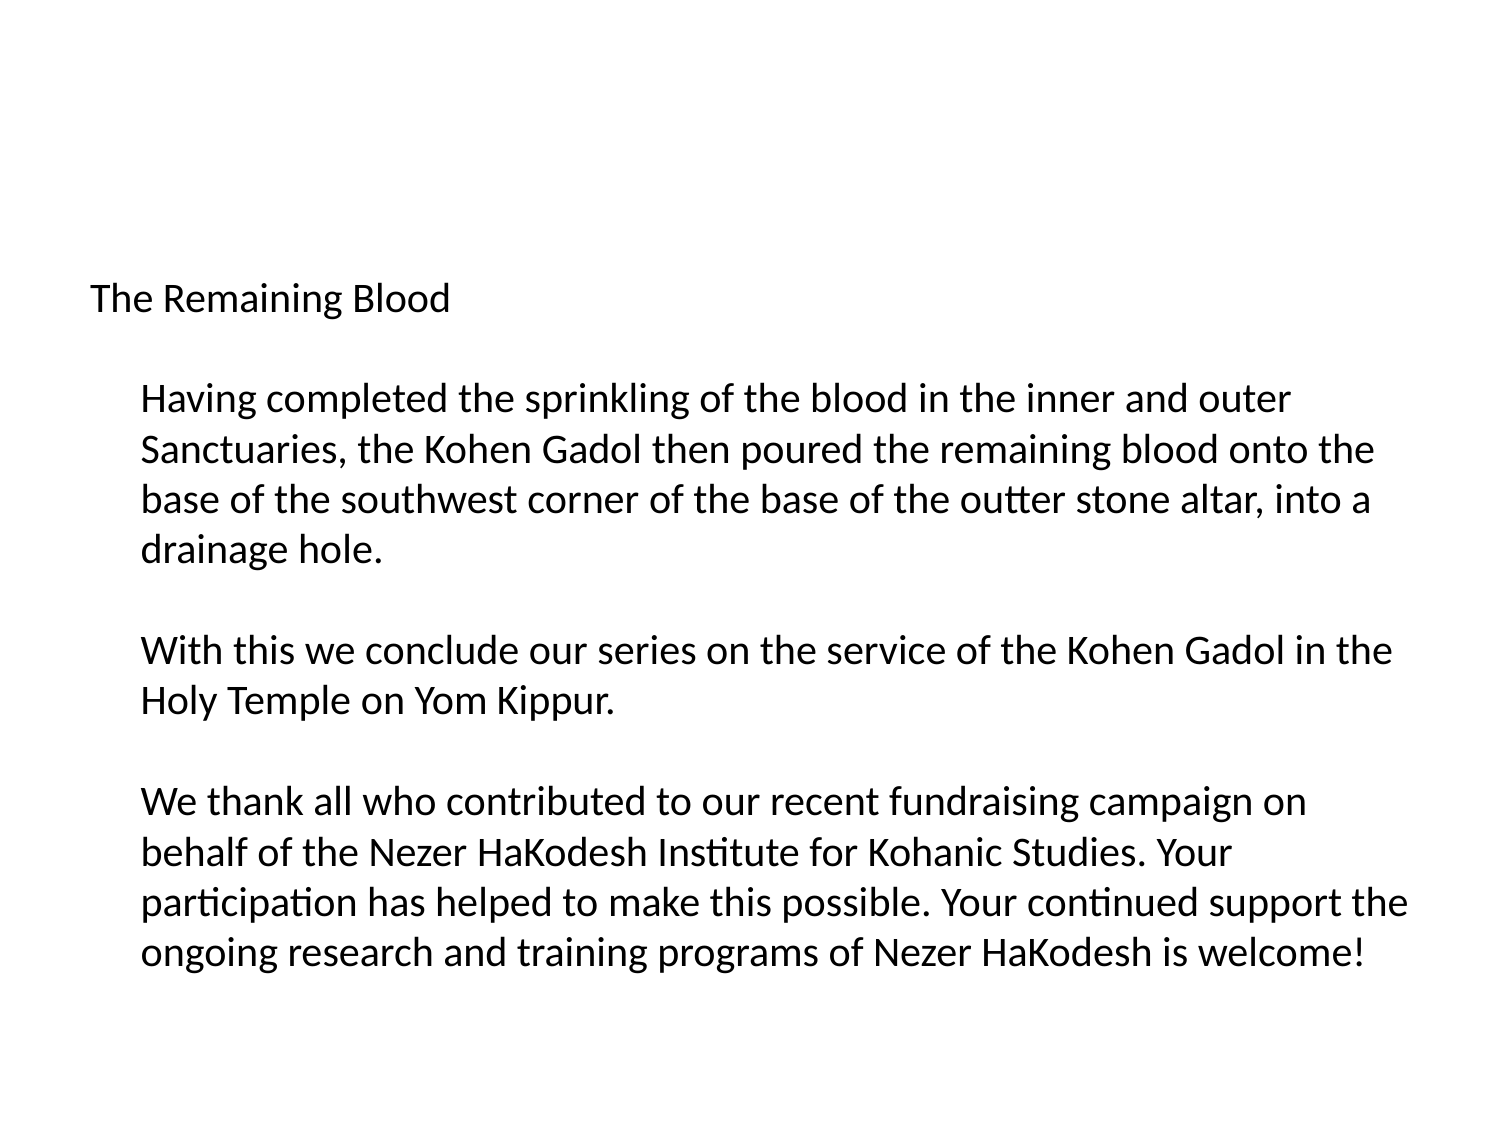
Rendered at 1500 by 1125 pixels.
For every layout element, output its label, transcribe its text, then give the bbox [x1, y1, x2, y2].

list The Remaining Blood Having completed the sprinkling of the blood in the inner and outer Sanctuaries, the Kohen Gadol then poured the remaining blood onto the base of the southwest corner of the base of the outter stone altar, into a drainage hole. With this we conclude our series on the service of the Kohen Gadol in the Holy Temple on Yom Kippur. We thank all who contributed to our recent fundraising campaign on behalf of the Nezer HaKodesh Institute for Kohanic Studies. Your participation has helped to make this possible. Your continued support the ongoing research and training programs of Nezer HaKodesh is welcome! [75, 262, 1425, 1005]
